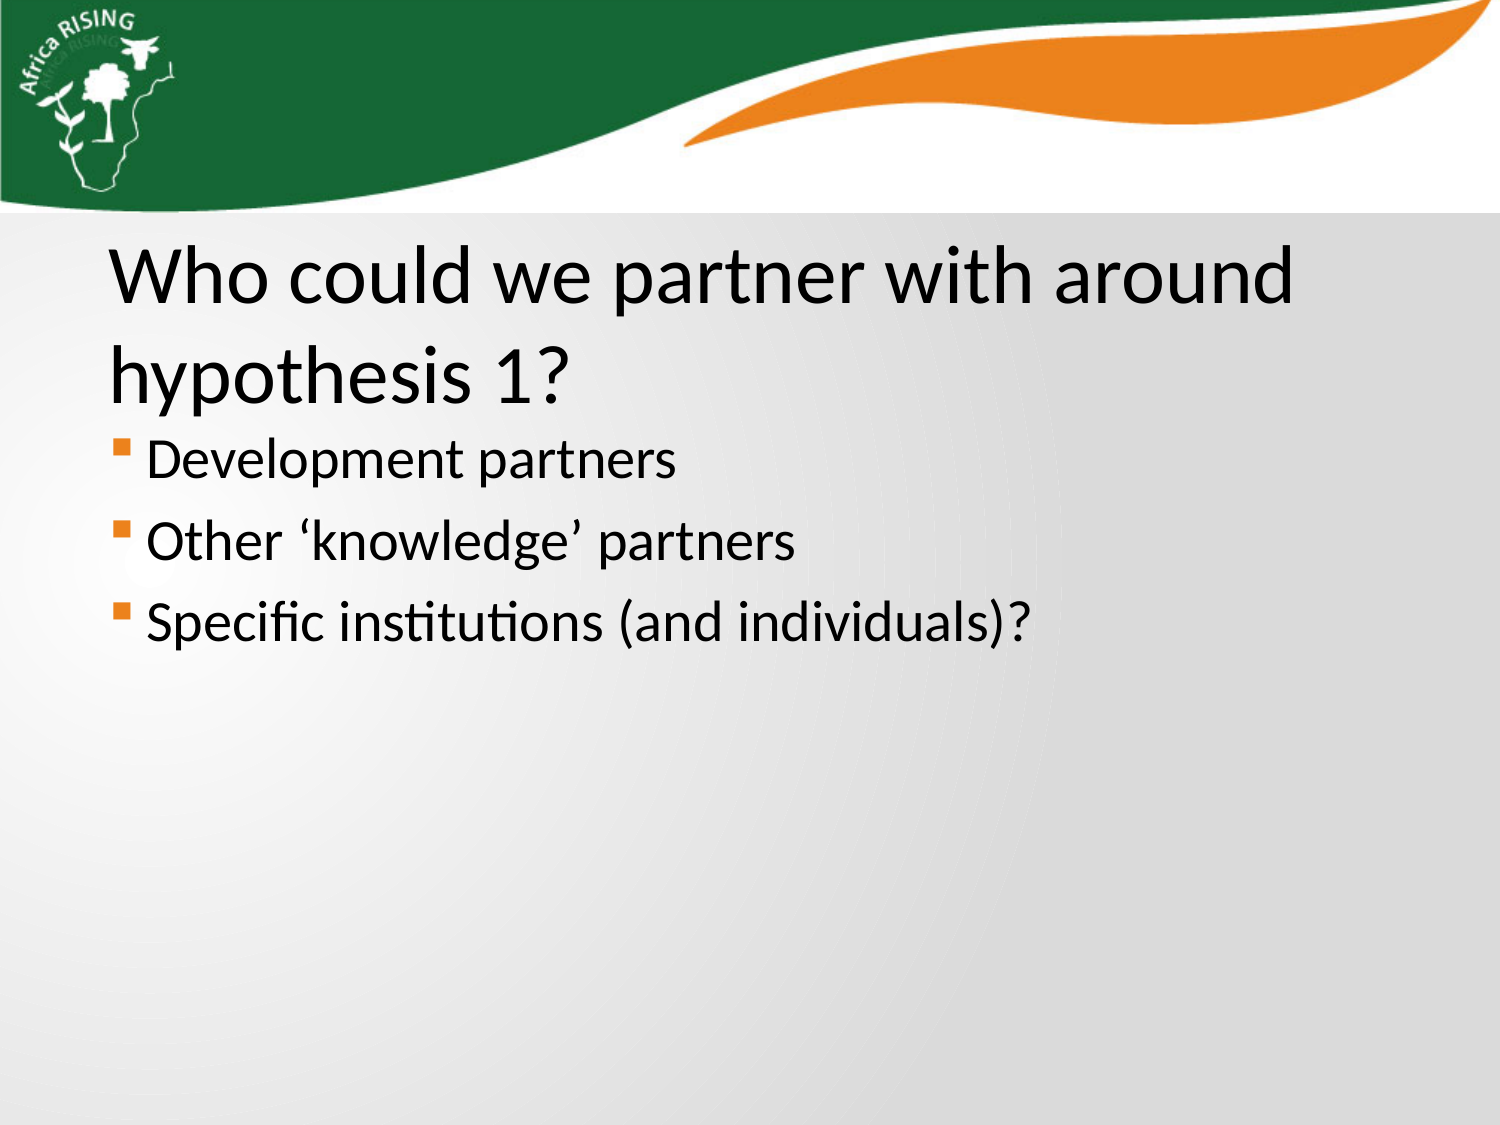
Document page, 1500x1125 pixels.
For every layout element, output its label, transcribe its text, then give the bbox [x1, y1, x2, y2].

list Who could we partner with around hypothesis 1? [75, 212, 1325, 400]
picture [0, 0, 1500, 213]
list Development partners Other ‘knowledge’ partners Specific institutions (and individuals)? [75, 412, 1350, 1075]
